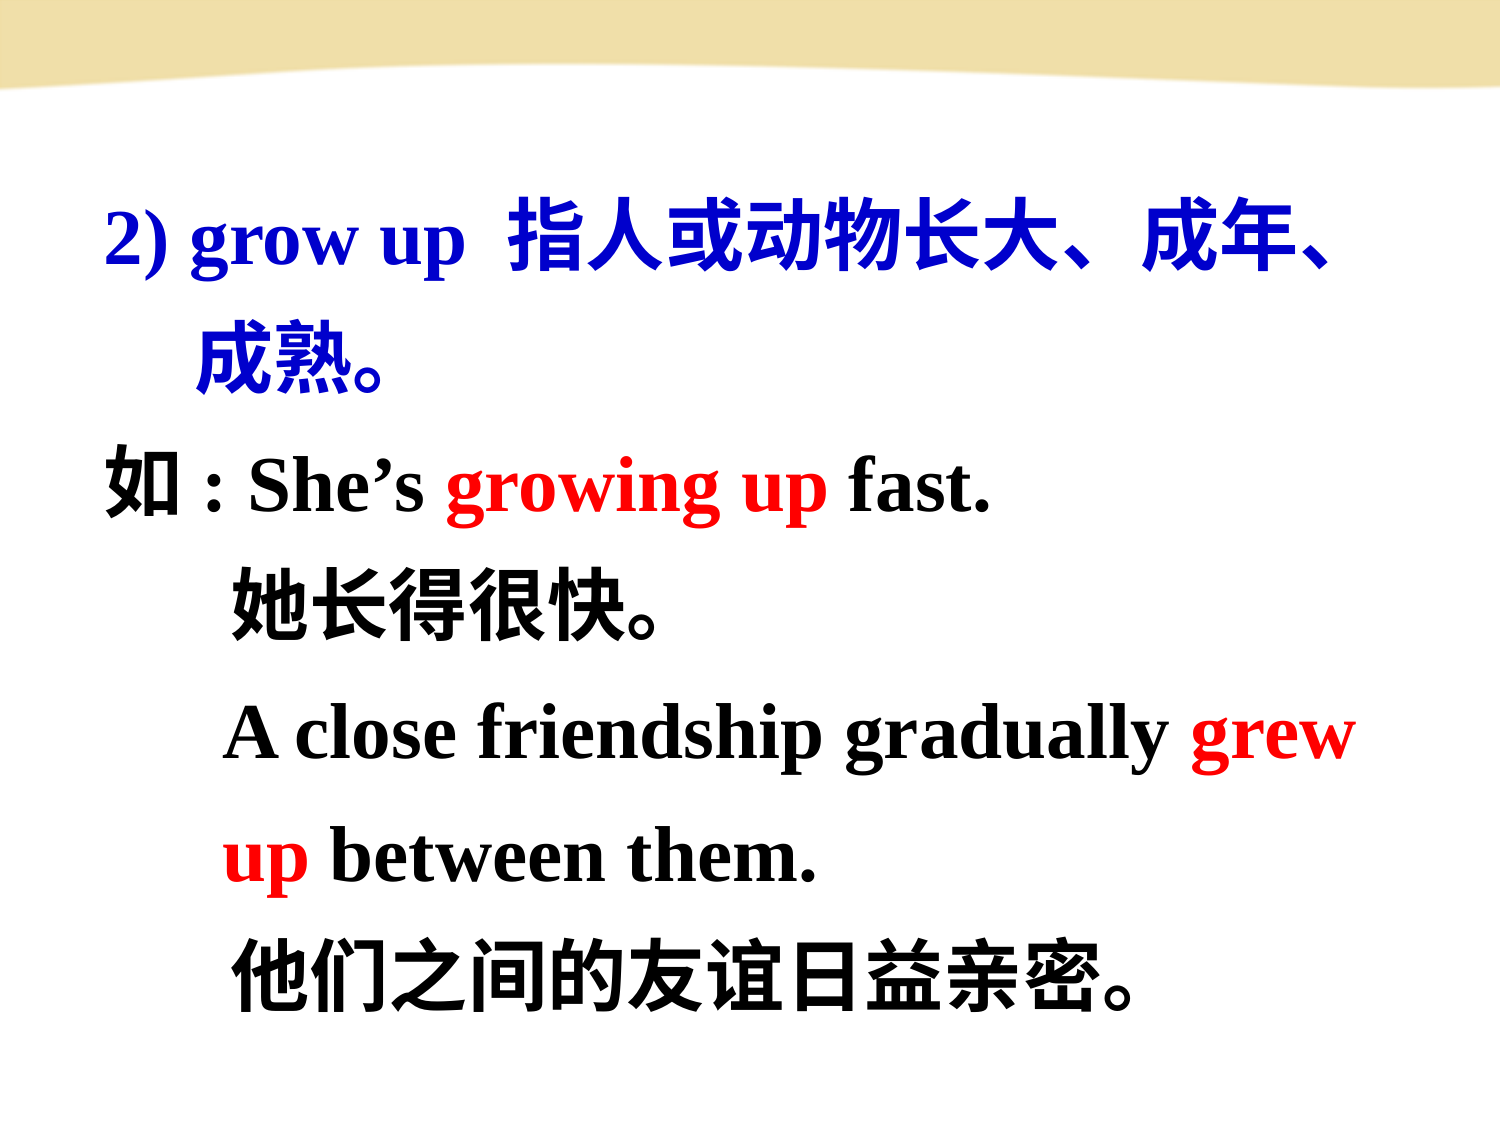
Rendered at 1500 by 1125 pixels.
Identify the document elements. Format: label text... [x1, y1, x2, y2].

subtitle 2) grow up 指人或动物长大、成年、 成熟。 如: She’s growing up fast. 她长得很快。 A close friendship gradually grew up between them. 他们之间的友谊日益亲密。 [88, 149, 1412, 988]
picture [0, 0, 1500, 1125]
